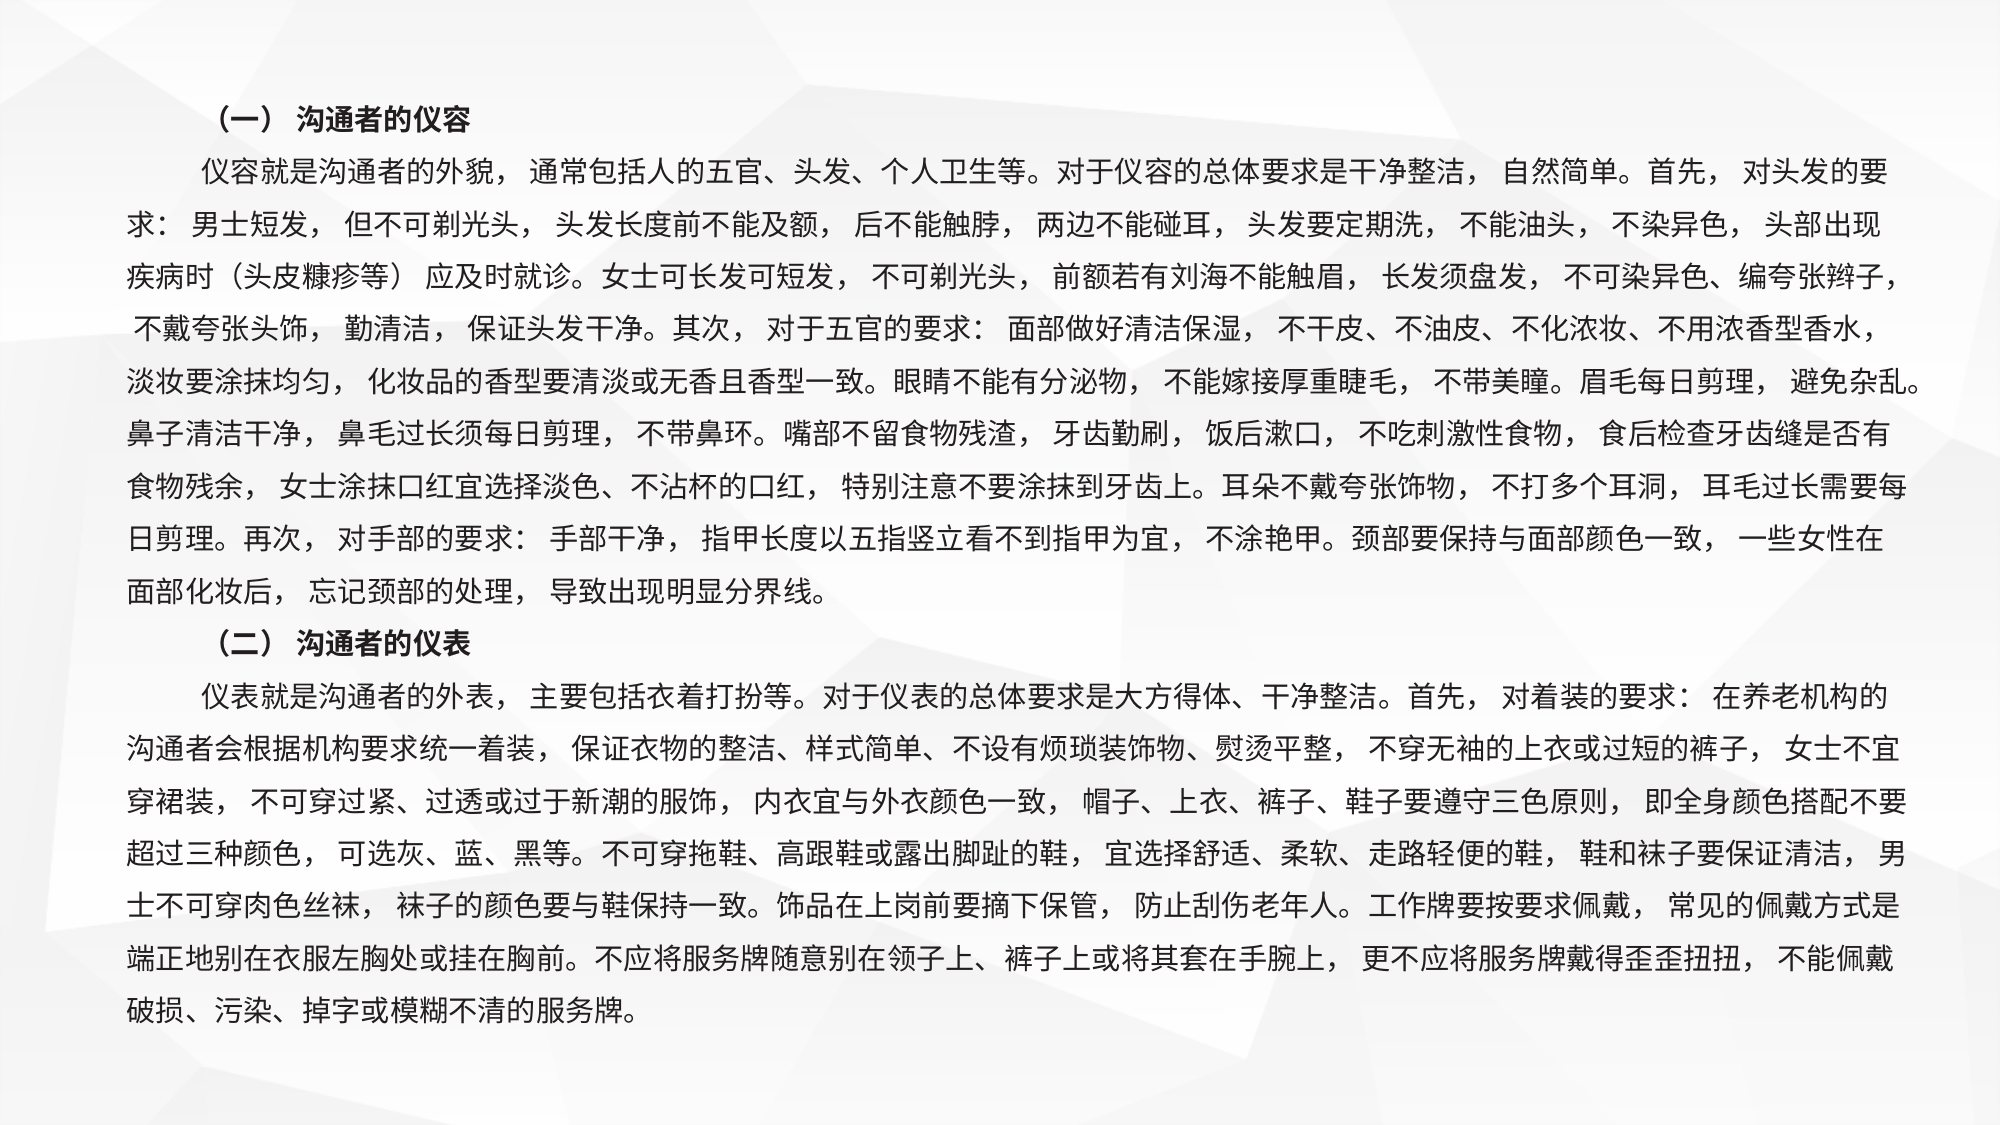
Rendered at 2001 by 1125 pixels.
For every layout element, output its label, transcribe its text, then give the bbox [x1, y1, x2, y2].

text_box （一） 沟通者的仪容 仪容就是沟通者的外貌， 通常包括人的五官、头发、个人卫生等。对于仪容的总体要求是干净整洁， 自然简单。首先， 对头发的要求： 男士短发， 但不可剃光头， 头发长度前不能及额， 后不能触脖， 两边不能碰耳， 头发要定期洗， 不能油头， 不染异色， 头部出现疾病时（头皮糠疹等） 应及时就诊。女士可长发可短发， 不可剃光头， 前额若有刘海不能触眉， 长发须盘发， 不可染异色、编夸张辫子， 不戴夸张头饰， 勤清洁， 保证头发干净。其次， 对于五官的要求： 面部做好清洁保湿， 不干皮、不油皮、不化浓妆、不用浓香型香水， 淡妆要涂抹均匀， 化妆品的香型要清淡或无香且香型一致。眼睛不能有分泌物， 不能嫁接厚重睫毛， 不带美瞳。眉毛每日剪理， 避免杂乱。鼻子清洁干净， 鼻毛过长须每日剪理， 不带鼻环。嘴部不留食物残渣， 牙齿勤刷， 饭后漱口， 不吃刺激性食物， 食后检查牙齿缝是否有食物残余， 女士涂抹口红宜选择淡色、不沾杯的口红， 特别注意不要涂抹到牙齿上。耳朵不戴夸张饰物， 不打多个耳洞， 耳毛过长需要每日剪理。再次， 对手部的要求： 手部干净， 指甲长度以五指竖立看不到指甲为宜， 不涂艳甲。颈部要保持与面部颜色一致， 一些女性在面部化妆后， 忘记颈部的处理， 导致出现明显分界线。 （二） 沟通者的仪表 仪表就是沟通者的外表， 主要包括衣着打扮等。对于仪表的总体要求是大方得体、干净整洁。首先， 对着装的要求： 在养老机构的沟通者会根据机构要求统一着装， 保证衣物的整洁、样式简单、不设有烦琐装饰物、熨烫平整， 不穿无袖的上衣或过短的裤子， 女士不宜穿裙装， 不可穿过紧、过透或过于新潮的服饰， 内衣宜与外衣颜色一致， 帽子、上衣、裤子、鞋子要遵守三色原则， 即全身颜色搭配不要超过三种颜色， 可选灰、蓝、黑等。不可穿拖鞋、高跟鞋或露出脚趾的鞋， 宜选择舒适、柔软、走路轻便的鞋， 鞋和袜子要保证清洁， 男士不可穿肉色丝袜， 袜子的颜色要与鞋保持一致。饰品在上岗前要摘下保管， 防止刮伤老年人。工作牌要按要求佩戴， 常见的佩戴方式是端正地别在衣服左胸处或挂在胸前。不应将服务牌随意别在领子上、裤子上或将其套在手腕上， 更不应将服务牌戴得歪歪扭扭， 不能佩戴破损、污染、掉字或模糊不清的服务牌。 [111, 76, 1926, 1035]
picture [0, 0, 2000, 1125]
